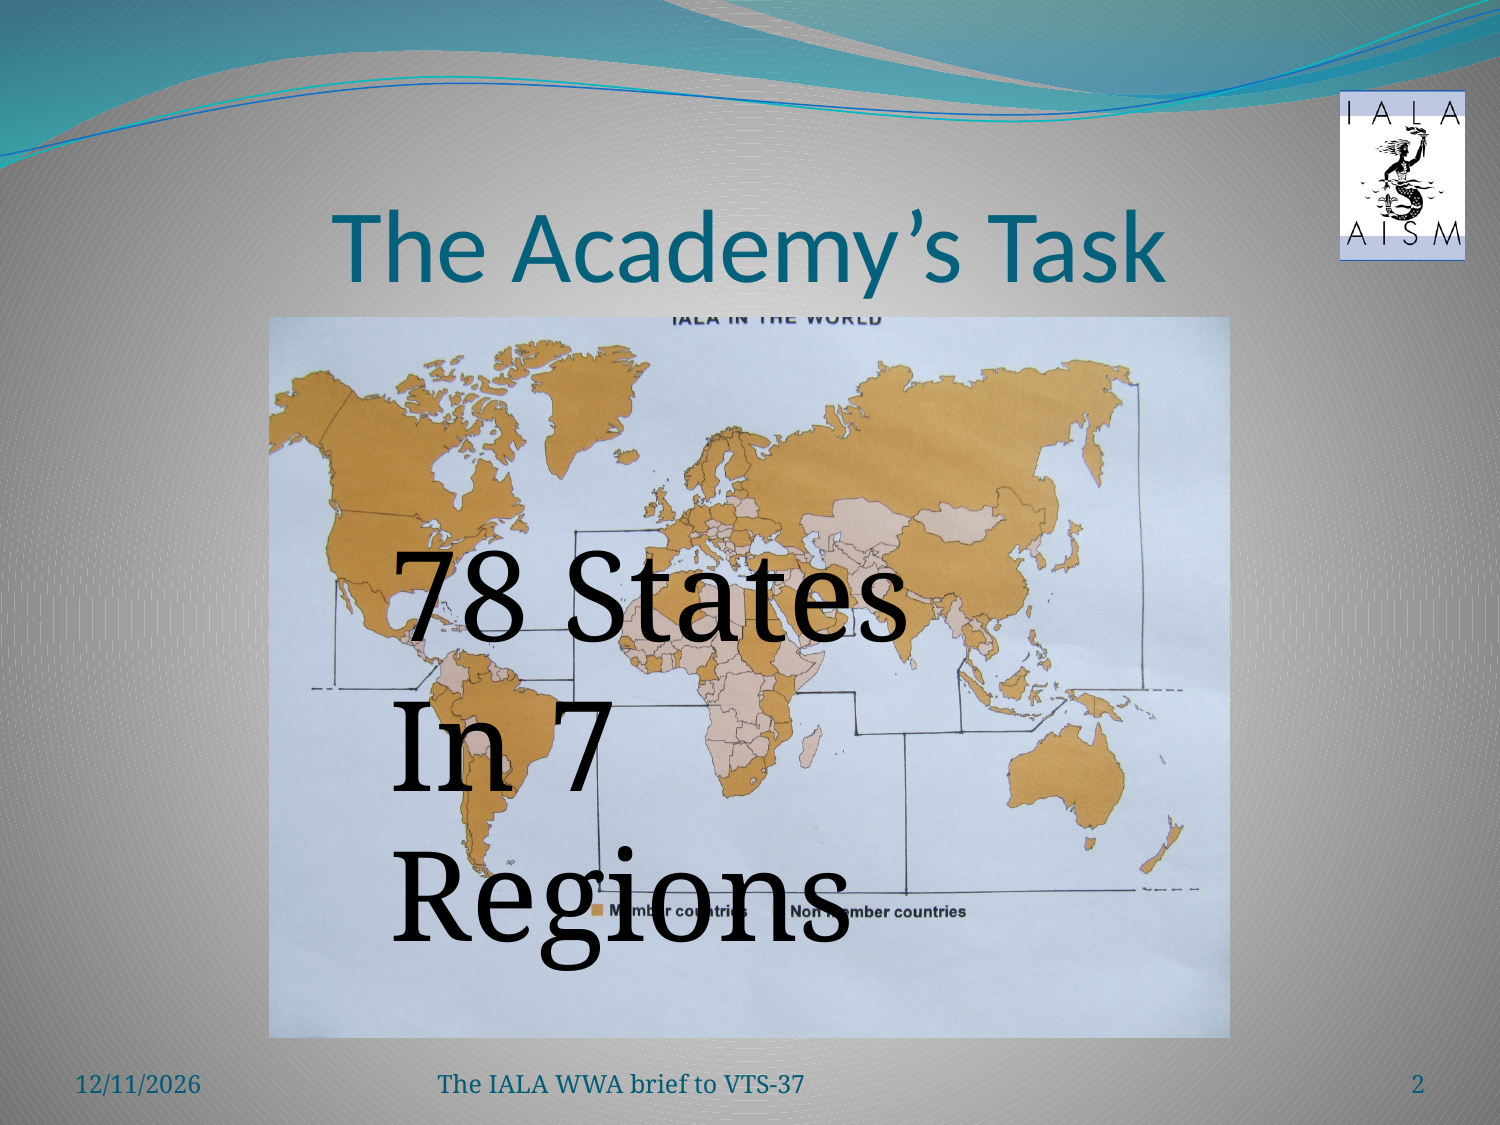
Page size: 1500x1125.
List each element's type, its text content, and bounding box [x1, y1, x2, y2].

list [269, 317, 1231, 1038]
picture [1340, 90, 1465, 261]
footer The IALA WWA brief to VTS-37 [437, 1051, 988, 1103]
slide_number 2 [1299, 1042, 1425, 1103]
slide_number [75, 1042, 425, 1103]
title The Academy’s Task [75, 115, 1425, 303]
slide_number 8 [264, 1042, 425, 1051]
